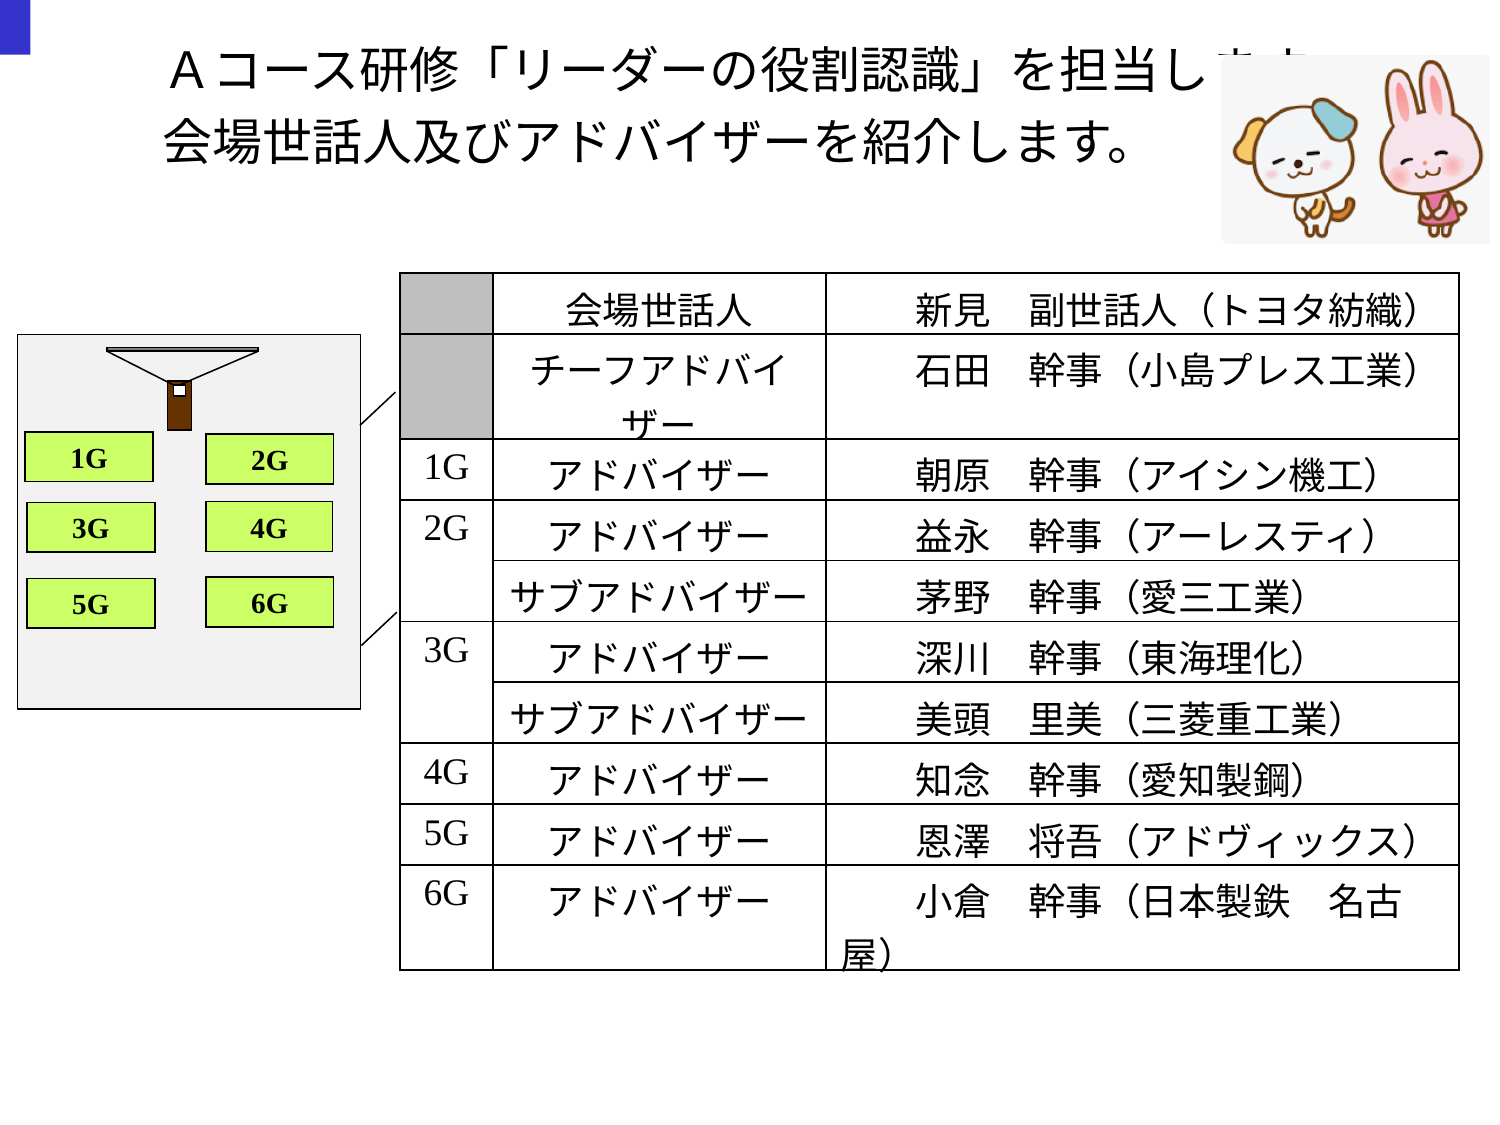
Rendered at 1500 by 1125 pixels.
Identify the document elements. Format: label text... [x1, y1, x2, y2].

table_cell 5G [401, 805, 492, 864]
table_cell 美頭 里美（三菱重工業） [827, 683, 1458, 742]
text_box Ａコース研修「リーダーの役割認識」を担当します、 会場世話人及びアドバイザーを紹介します。 [147, 30, 1471, 179]
table_header 新見 副世話人（トヨタ紡織） [827, 274, 1458, 333]
table_cell 石田 幹事（小島プレス工業） [827, 335, 1458, 438]
table_cell アドバイザー [494, 744, 825, 803]
picture [1214, 55, 1490, 244]
table_cell 知念 幹事（愛知製鋼） [827, 744, 1458, 803]
table_cell 3G [401, 622, 492, 742]
table_cell 茅野 幹事（愛三工業） [827, 561, 1458, 621]
table_cell 益永 幹事（アーレスティ） [827, 501, 1458, 560]
table_cell 深川 幹事（東海理化） [827, 622, 1458, 681]
table_cell 朝原 幹事（アイシン機工） [827, 440, 1458, 499]
table_cell 小倉 幹事（日本製鉄 名古屋） [827, 866, 1458, 969]
table_cell [401, 335, 492, 438]
table_cell 4G [401, 744, 492, 803]
table_cell 2G [402, 501, 492, 621]
table_cell 1G [402, 440, 492, 499]
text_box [17, 334, 398, 714]
table_cell アドバイザー [494, 805, 825, 864]
table_cell アドバイザー [494, 622, 825, 681]
table_cell 恩澤 将吾（アドヴィックス） [827, 805, 1458, 864]
table_header [401, 274, 492, 333]
table_cell サブアドバイザー [494, 683, 825, 742]
table_cell サブアドバイザー [494, 561, 825, 621]
table_cell チーフアドバイザー [494, 335, 825, 438]
text_box [0, 0, 31, 55]
table_cell アドバイザー [494, 501, 825, 560]
table_cell アドバイザー [494, 866, 825, 969]
table_header 会場世話人 [494, 274, 825, 333]
table_cell アドバイザー [494, 440, 825, 499]
table_cell 6G [401, 866, 492, 969]
